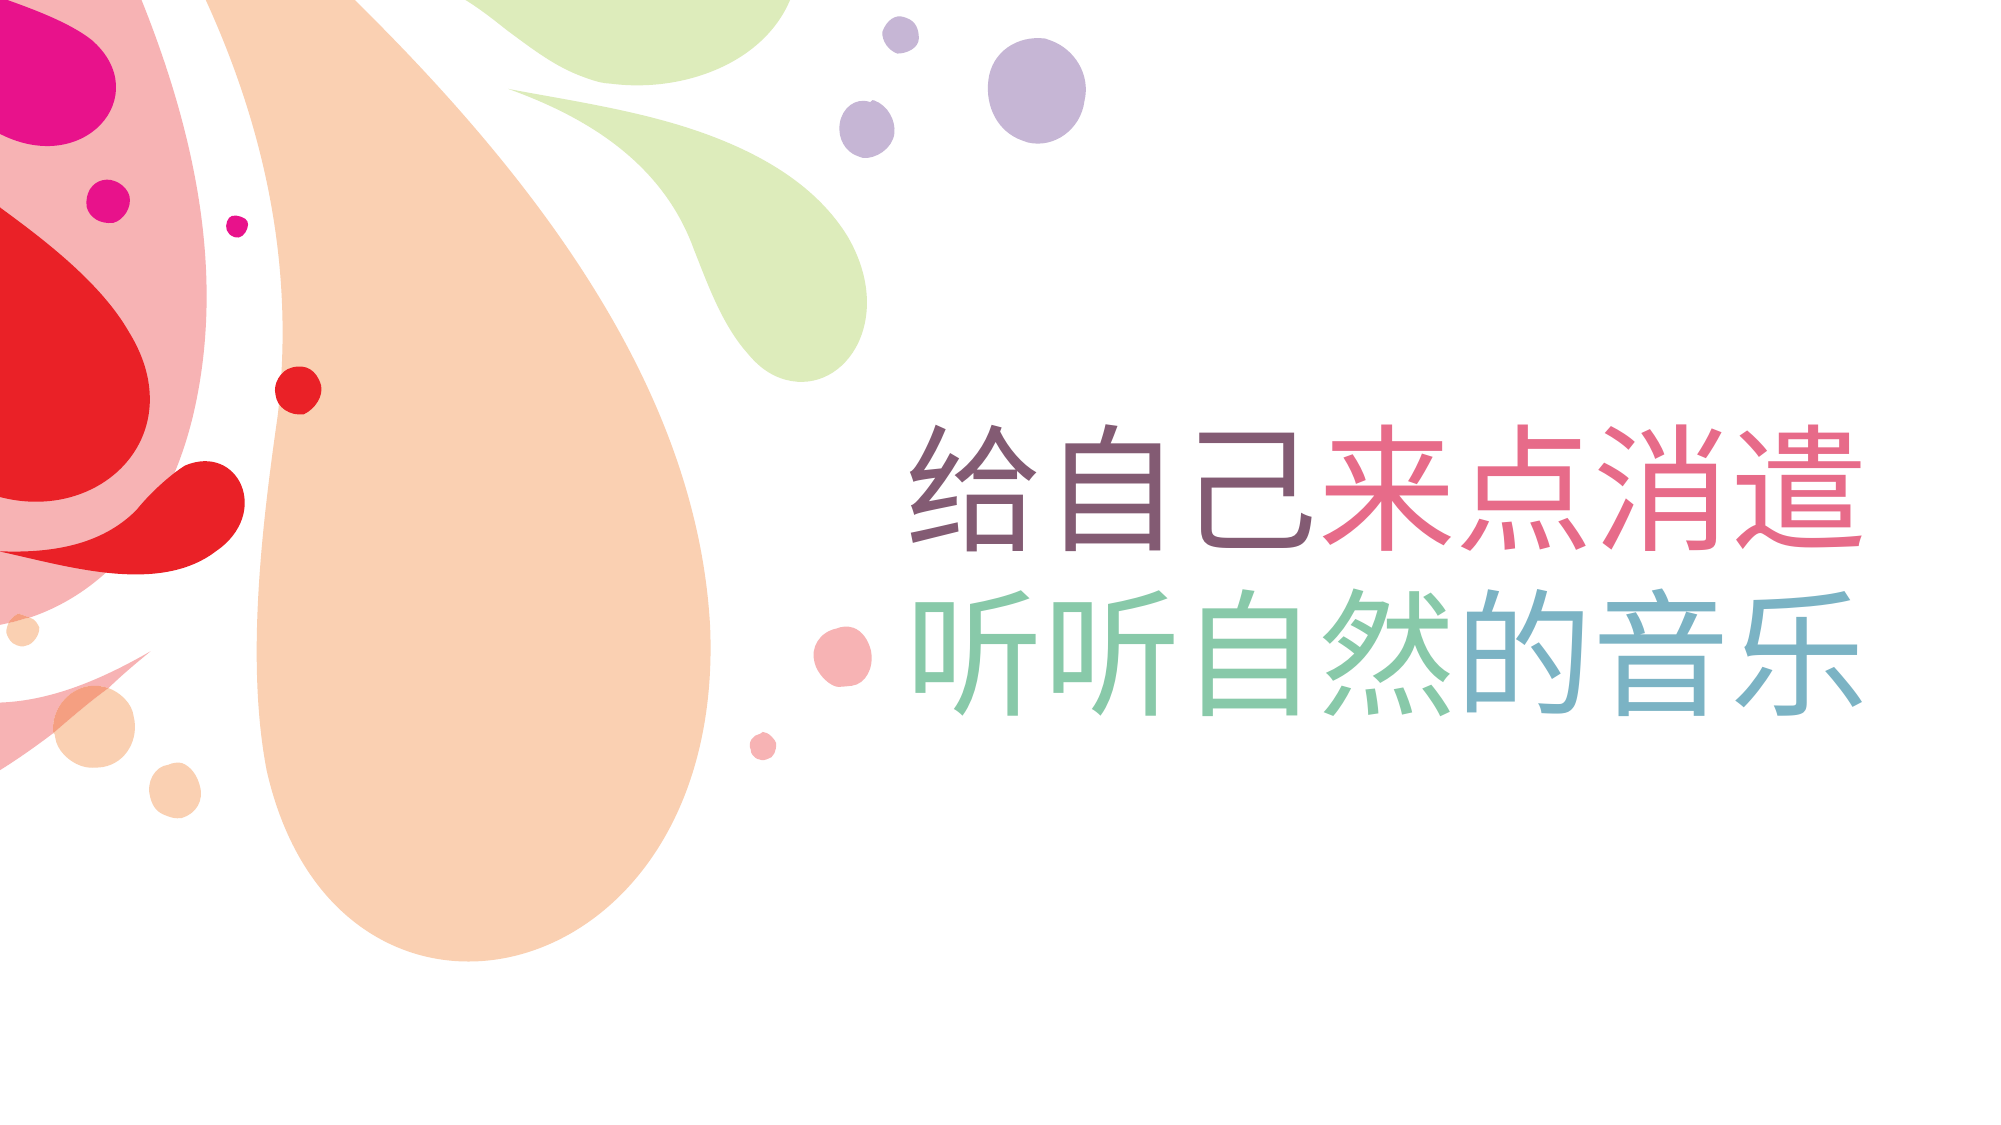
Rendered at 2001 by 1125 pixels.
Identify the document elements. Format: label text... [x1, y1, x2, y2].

text_box 给自己来点消遣 听听自然的音乐 [1119, 395, 1914, 741]
picture [0, 0, 1119, 851]
